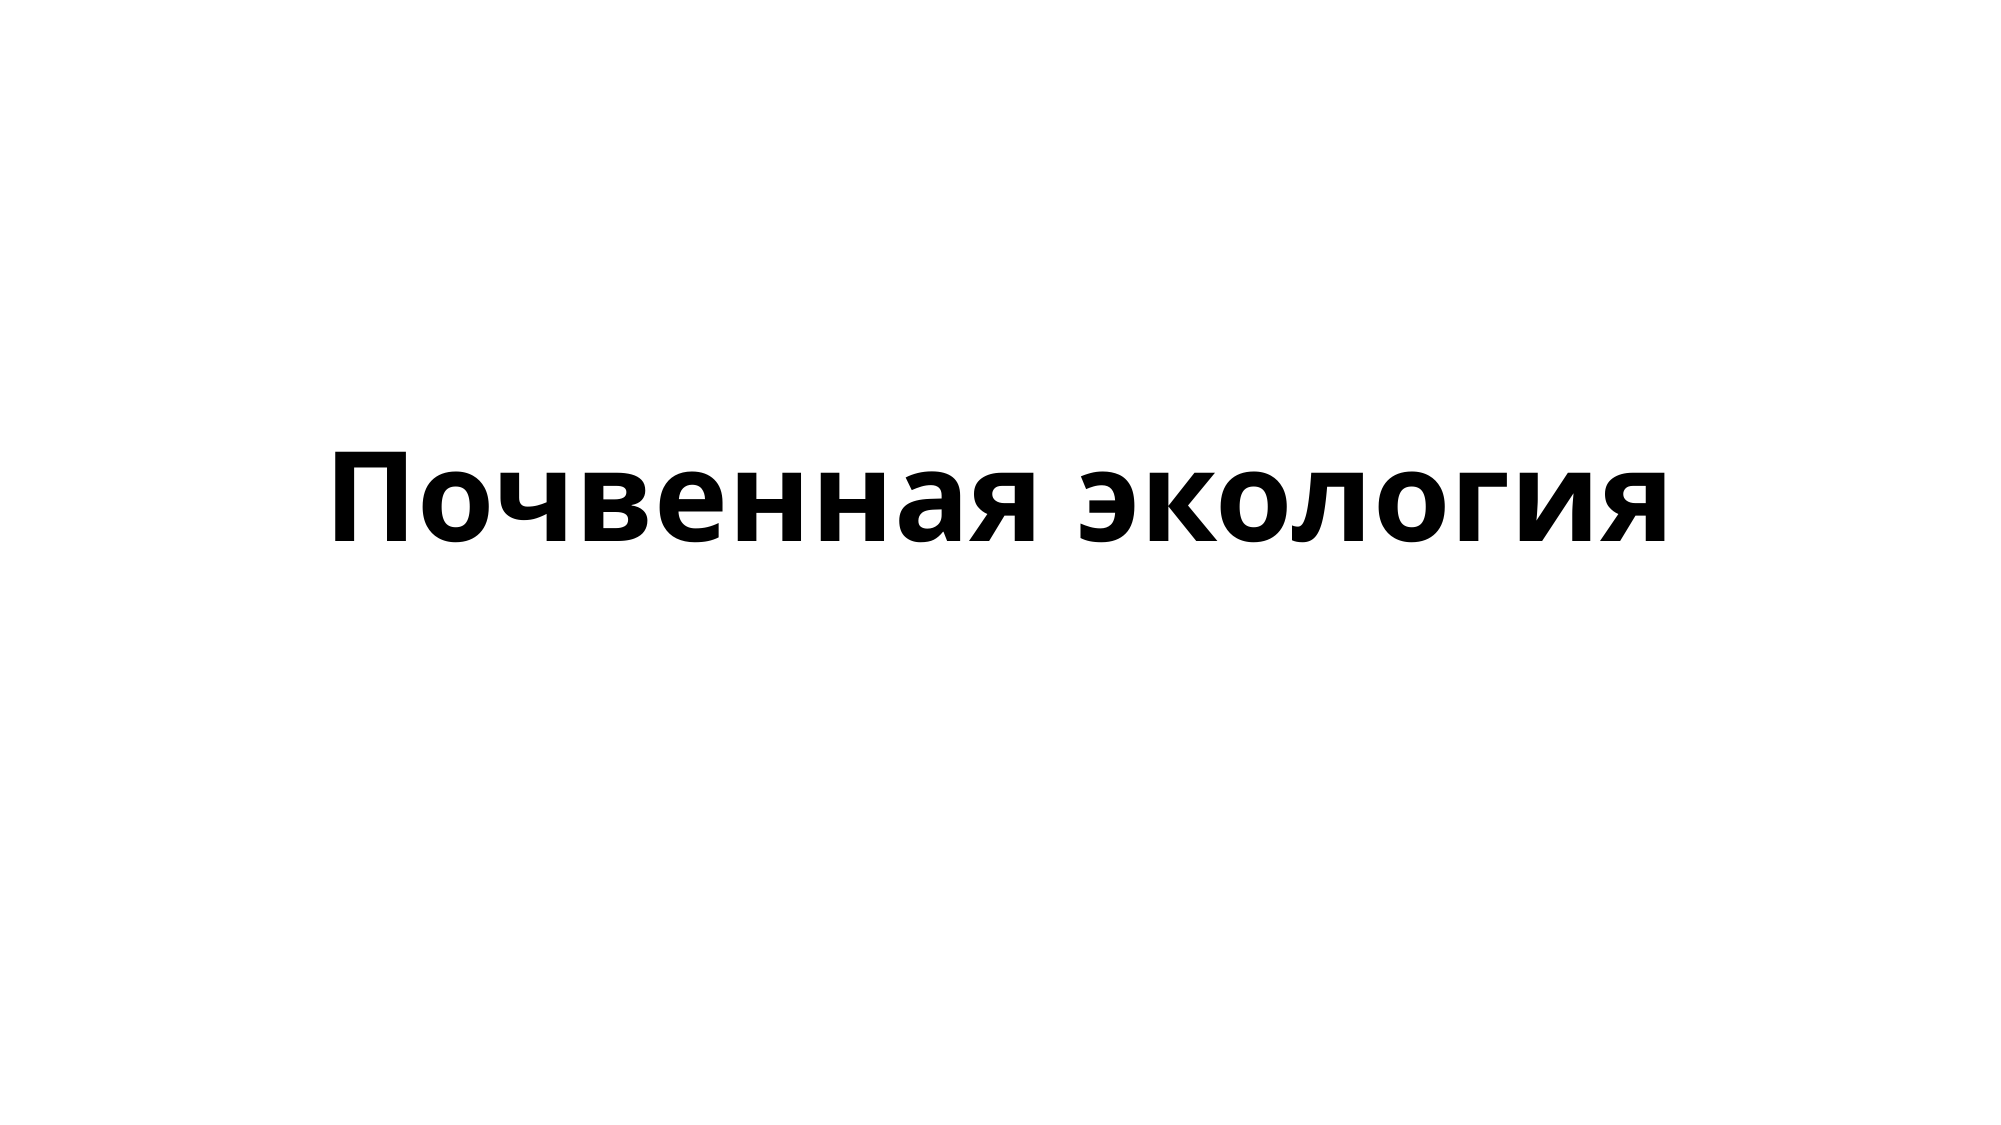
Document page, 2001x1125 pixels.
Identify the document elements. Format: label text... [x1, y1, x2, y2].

title Почвенная экология [249, 184, 1750, 576]
